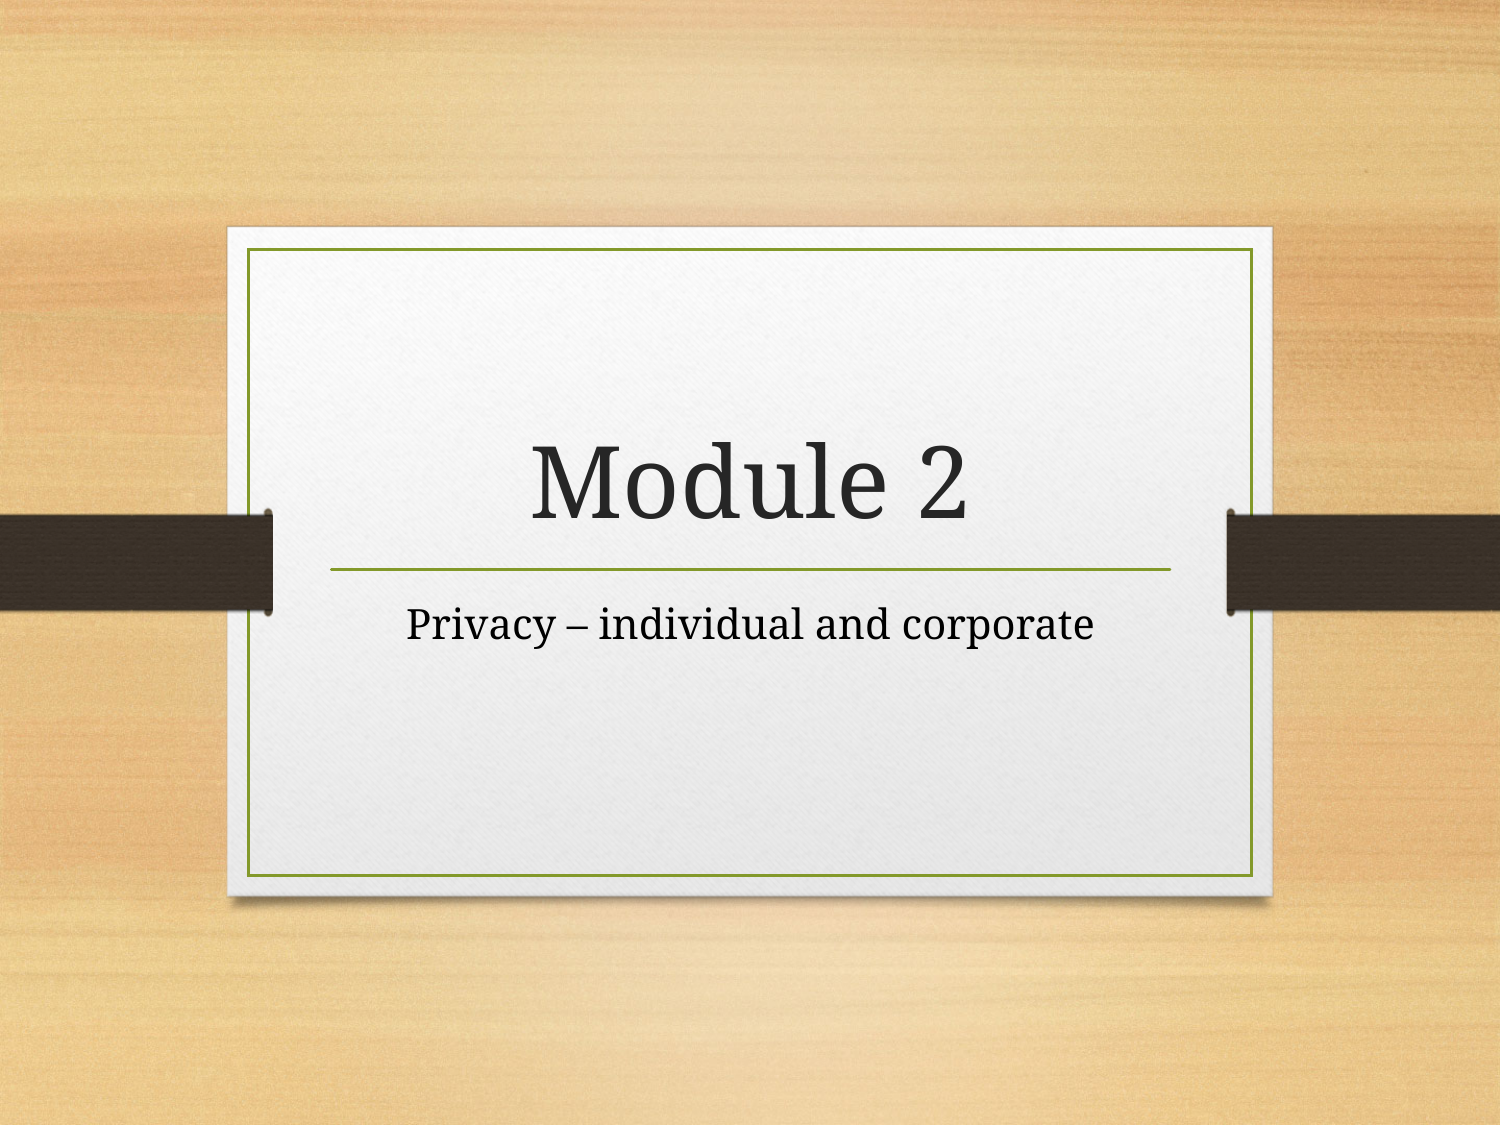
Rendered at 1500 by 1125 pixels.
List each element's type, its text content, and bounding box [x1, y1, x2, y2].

picture [0, 0, 1500, 1125]
subtitle Privacy – individual and corporate [315, 590, 1187, 817]
title Module 2 [315, 297, 1187, 546]
